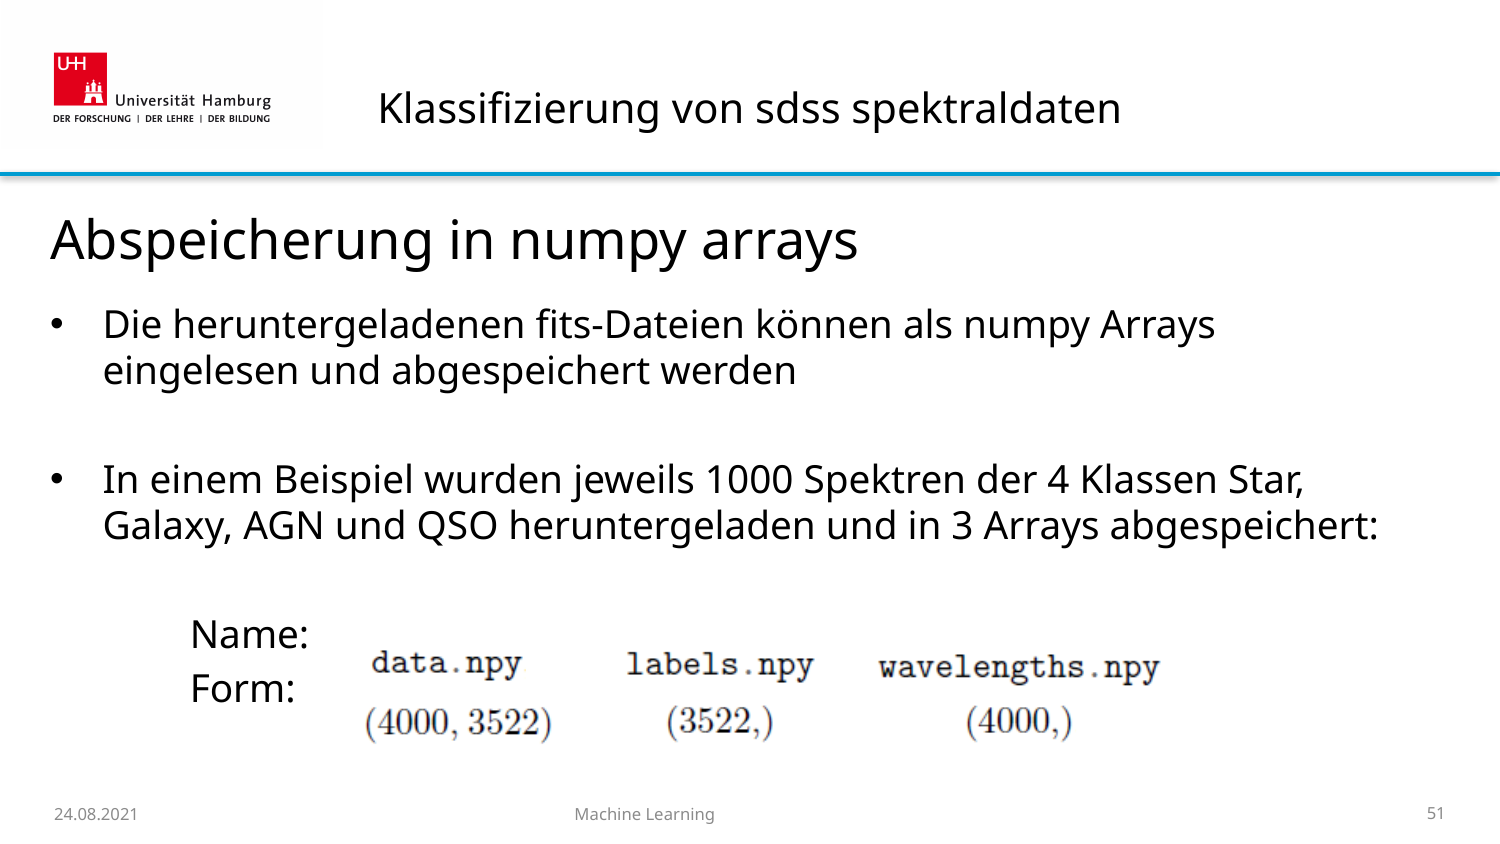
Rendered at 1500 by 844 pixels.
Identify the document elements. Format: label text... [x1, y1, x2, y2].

footer Machine Learning [273, 788, 1016, 833]
picture [1, 0, 323, 149]
picture [874, 650, 1168, 692]
slide_number 51 [1361, 788, 1446, 833]
picture [364, 698, 556, 753]
picture [965, 702, 1077, 744]
list Abspeicherung in numpy arrays [35, 197, 1406, 281]
title Klassifizierung von sdss spektraldaten [275, 91, 1225, 122]
list Die heruntergeladenen fits-Dateien können als numpy Arrays eingelesen und abgespeichert werden In einem Beispiel wurden jeweils 1000 Spektren der 4 Klassen Star, Galaxy, AGN und QSO heruntergeladen und in 3 Arrays abgespeichert: Name: Form: [35, 291, 1406, 765]
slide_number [54, 788, 210, 833]
picture [368, 645, 526, 688]
picture [664, 698, 777, 744]
picture [623, 645, 818, 688]
